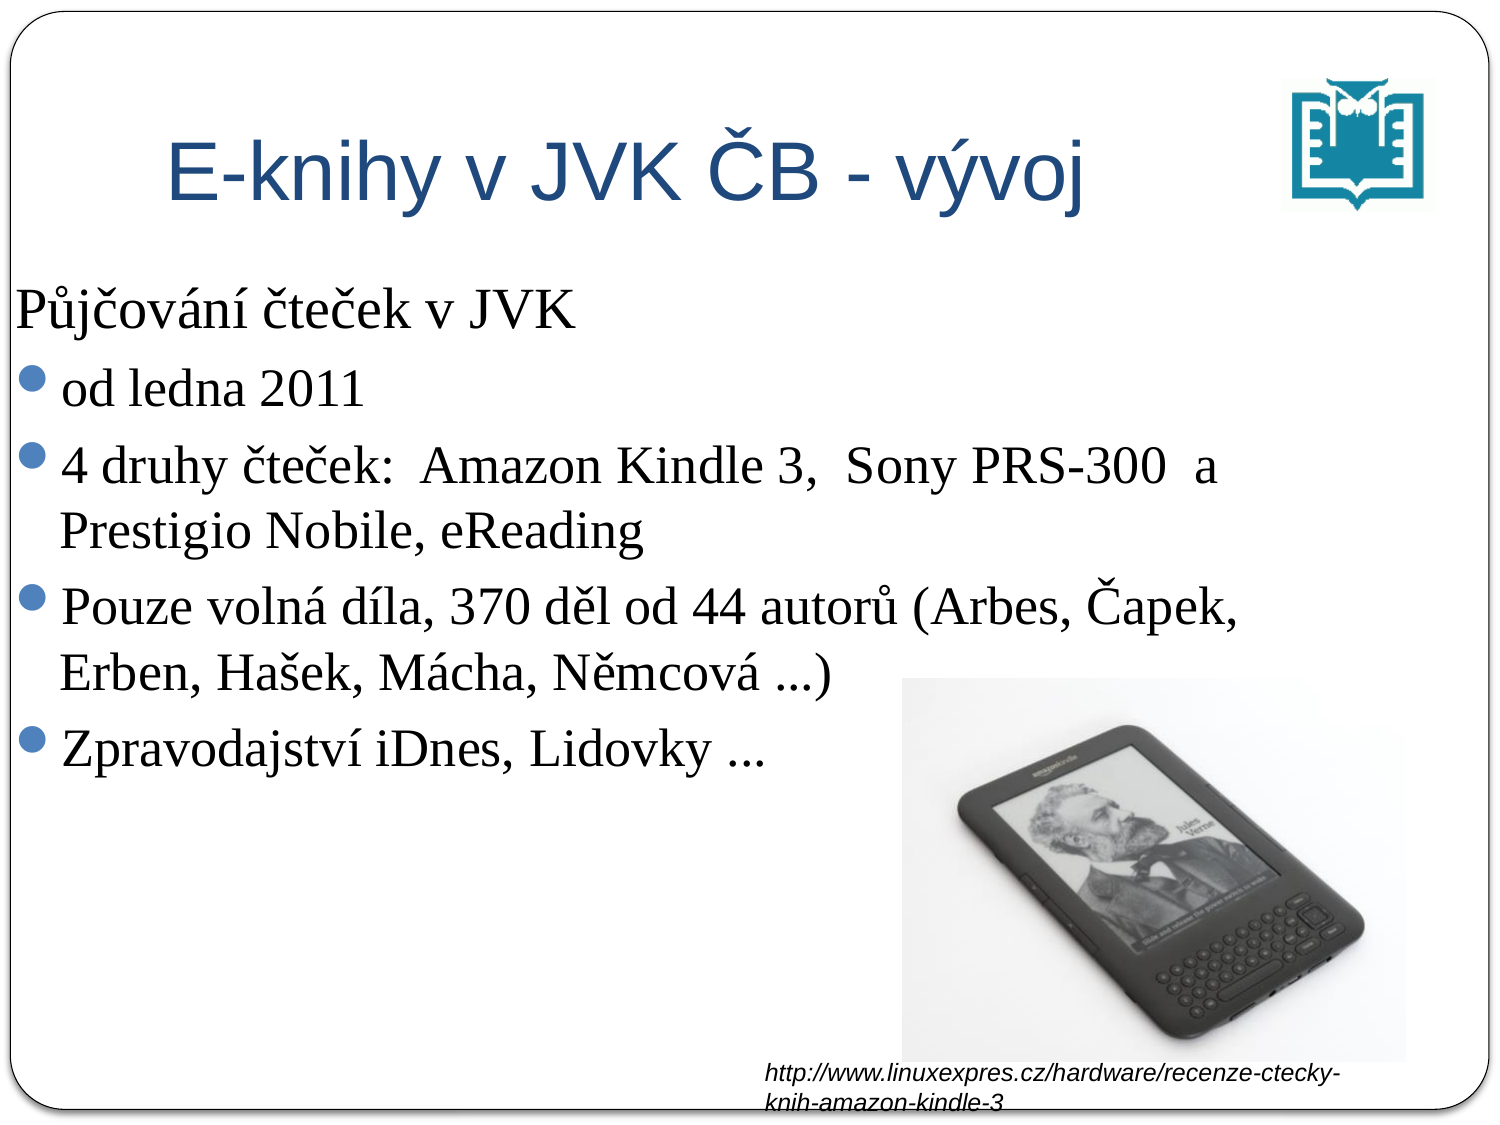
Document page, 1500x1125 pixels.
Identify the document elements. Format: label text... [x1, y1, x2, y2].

text_box http://www.linuxexpres.cz/hardware/recenze-ctecky-knih-amazon-kindle-3 [750, 1049, 1394, 1124]
title E-knihy v JVK ČB - vývoj [149, 44, 1426, 233]
list Půjčování čteček v JVK od ledna 2011 4 druhy čteček: Amazon Kindle 3, Sony PRS-300 a Prestigio Nobile, eReading Pouze volná díla, 370 děl od 44 autorů (Arbes, Čapek, Erben, Hašek, Mácha, Němcová ...) Zpravodajství iDnes, Lidovky ... [0, 262, 1388, 774]
picture [1281, 77, 1436, 212]
picture [902, 678, 1406, 1062]
